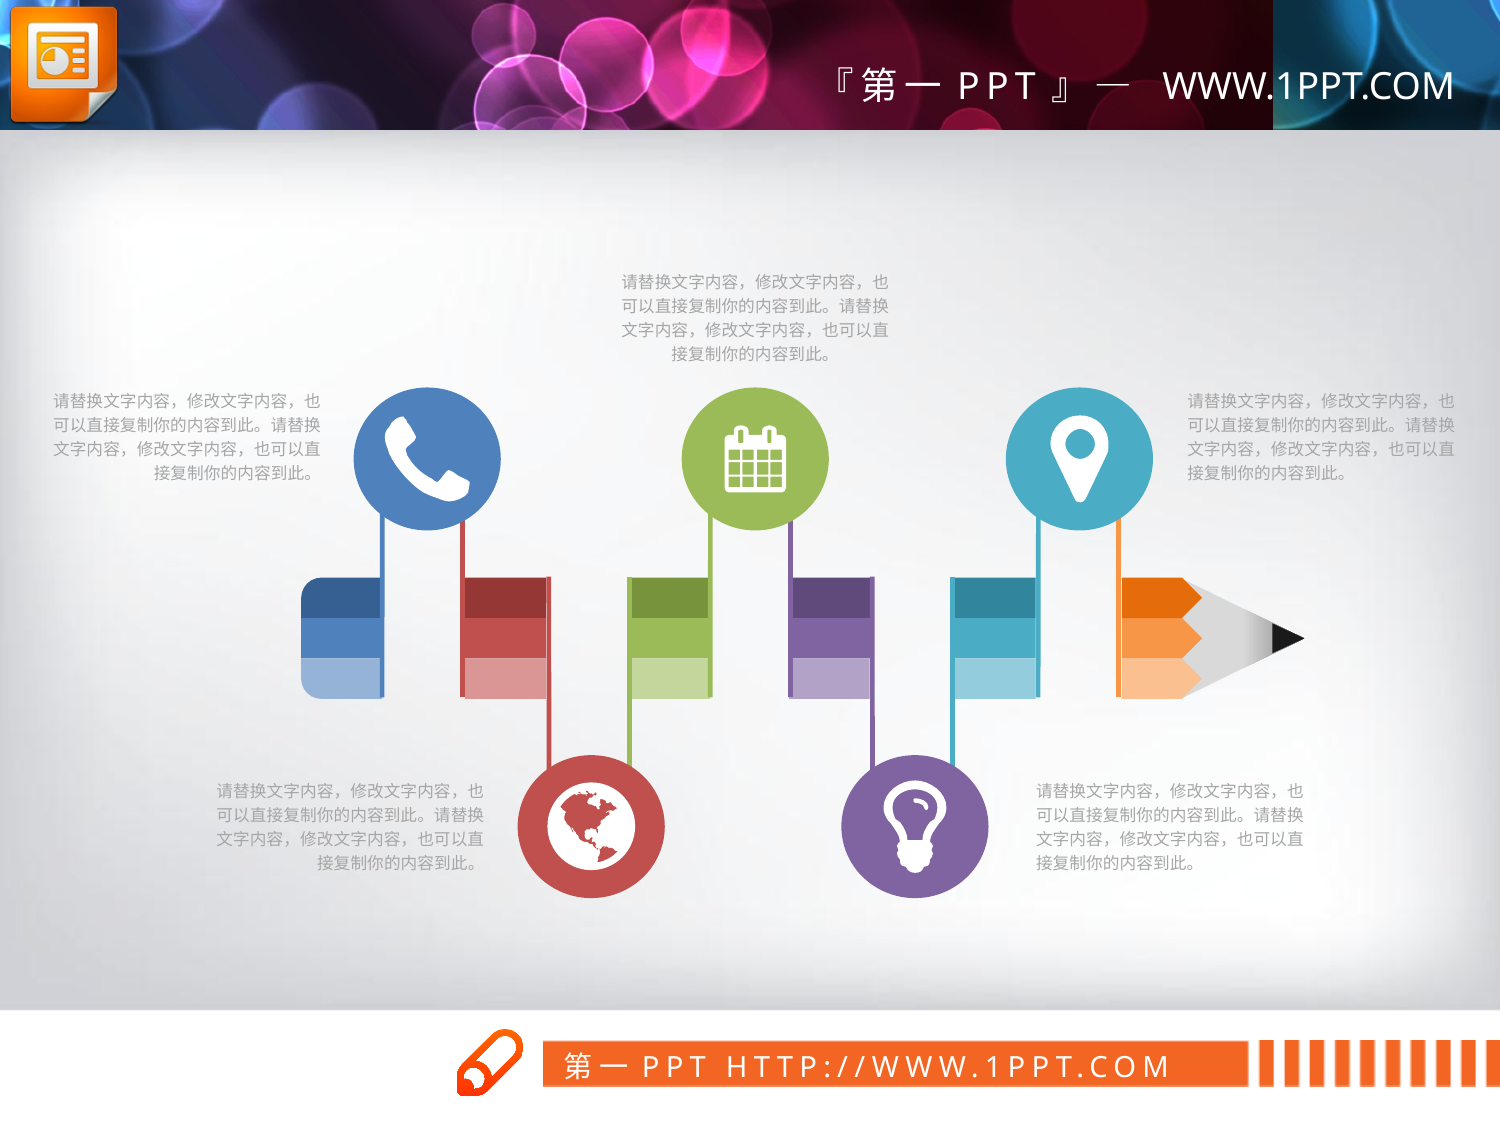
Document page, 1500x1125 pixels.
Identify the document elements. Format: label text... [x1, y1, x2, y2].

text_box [608, 604, 731, 676]
text_box 请替换文字内容，修改文字内容，也可以直接复制你的内容到此。请替换文字内容，修改文字内容，也可以直接复制你的内容到此。 [204, 777, 485, 873]
text_box 请替换文字内容，修改文字内容，也可以直接复制你的内容到此。请替换文字内容，修改文字内容，也可以直接复制你的内容到此。 [615, 268, 896, 364]
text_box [938, 516, 1219, 598]
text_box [517, 754, 665, 899]
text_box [841, 754, 989, 899]
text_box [934, 602, 1057, 679]
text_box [282, 516, 563, 598]
text_box 请替换文字内容，修改文字内容，也可以直接复制你的内容到此。请替换文字内容，修改文字内容，也可以直接复制你的内容到此。 [1187, 386, 1468, 483]
picture [0, 0, 1500, 1012]
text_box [448, 676, 730, 757]
text_box 请替换文字内容，修改文字内容，也可以直接复制你的内容到此。请替换文字内容，修改文字内容，也可以直接复制你的内容到此。 [41, 386, 322, 483]
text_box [610, 516, 891, 598]
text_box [768, 605, 891, 678]
text_box 请替换文字内容，修改文字内容，也可以直接复制你的内容到此。请替换文字内容，修改文字内容，也可以直接复制你的内容到此。 [1036, 777, 1316, 873]
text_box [280, 604, 403, 679]
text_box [353, 387, 501, 531]
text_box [1152, 546, 1275, 730]
picture [543, 1040, 1500, 1087]
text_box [1005, 387, 1154, 531]
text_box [444, 600, 567, 678]
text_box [772, 676, 1053, 757]
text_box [681, 387, 830, 531]
